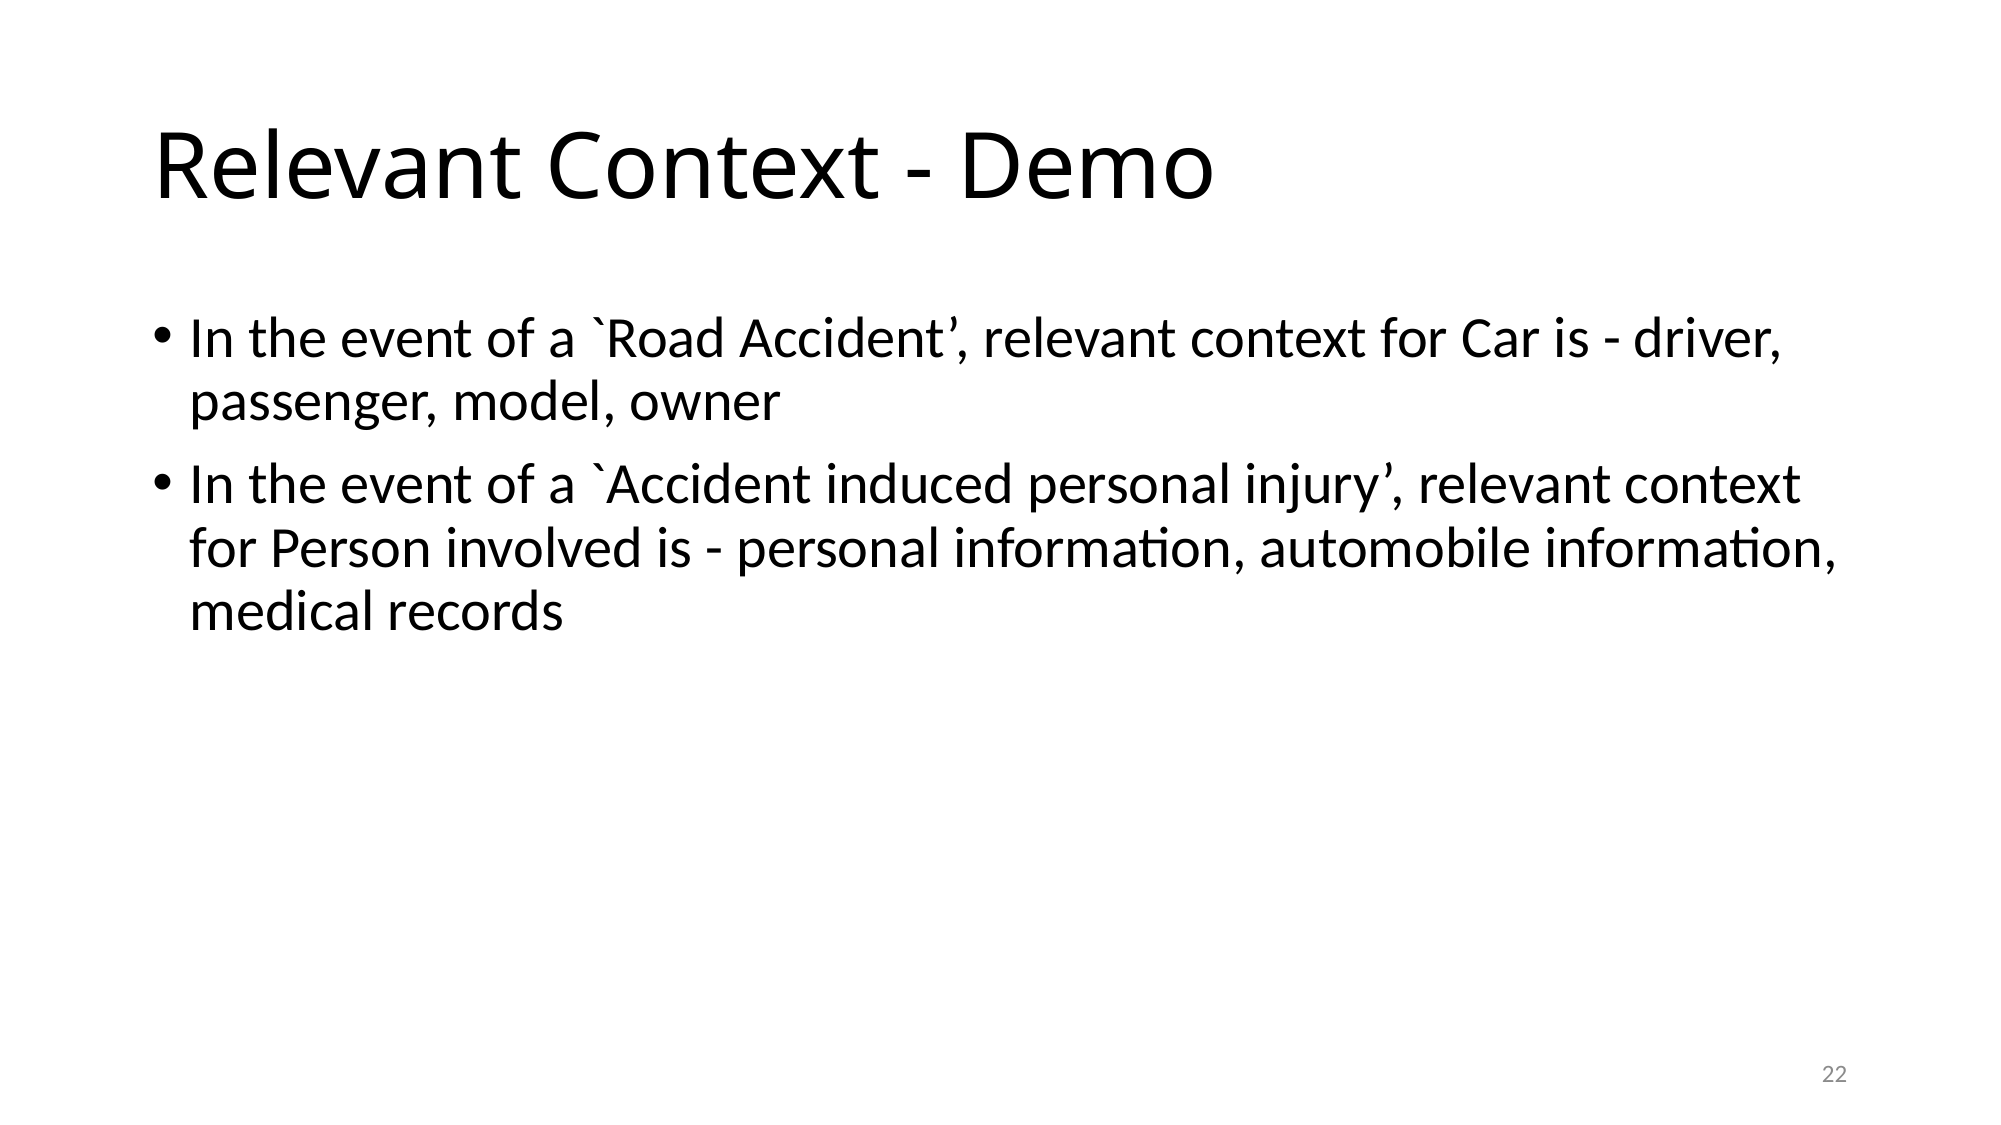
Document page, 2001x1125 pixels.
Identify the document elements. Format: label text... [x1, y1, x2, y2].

title Relevant Context - Demo [137, 59, 1863, 278]
list In the event of a `Road Accident’, relevant context for Car is - driver, passenger, model, owner In the event of a `Accident induced personal injury’, relevant context for Person involved is - personal information, automobile information, medical records [137, 299, 1863, 1014]
slide_number 22 [1412, 1042, 1863, 1103]
